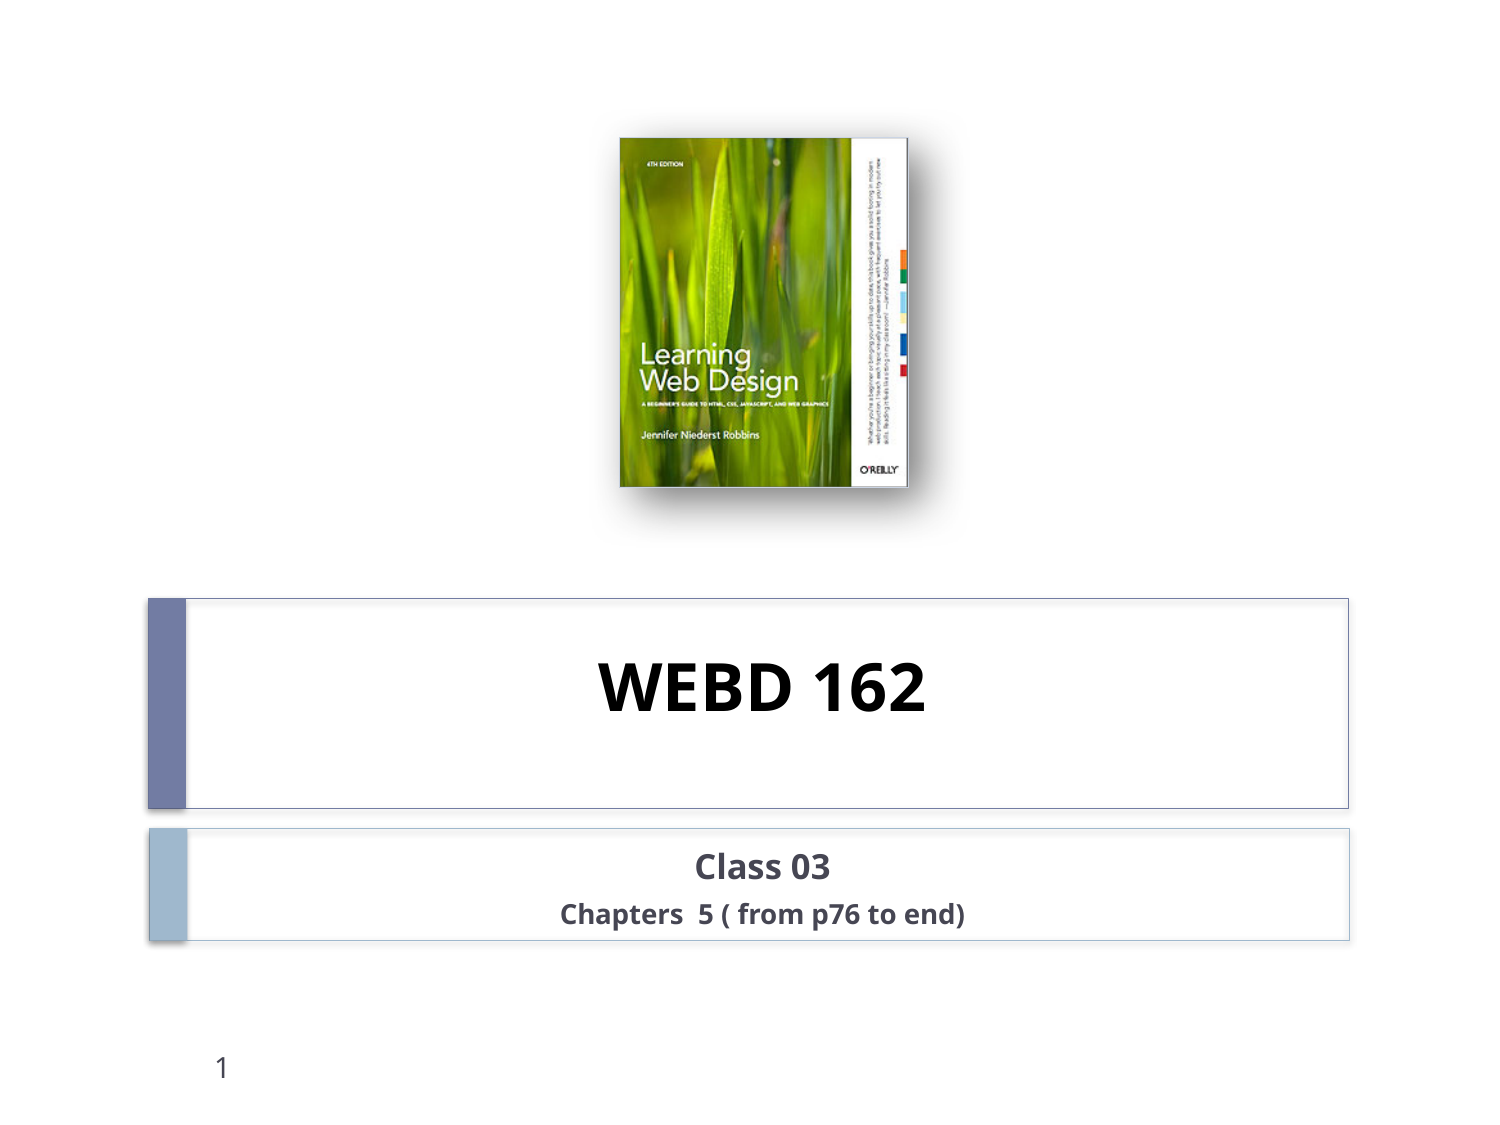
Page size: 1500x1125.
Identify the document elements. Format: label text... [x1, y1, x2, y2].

slide_number 1 [199, 1042, 400, 1103]
picture [618, 137, 908, 488]
title WEBD 162 [200, 637, 1325, 800]
subtitle Class 03 Chapters 5 ( from p76 to end) [200, 837, 1325, 938]
